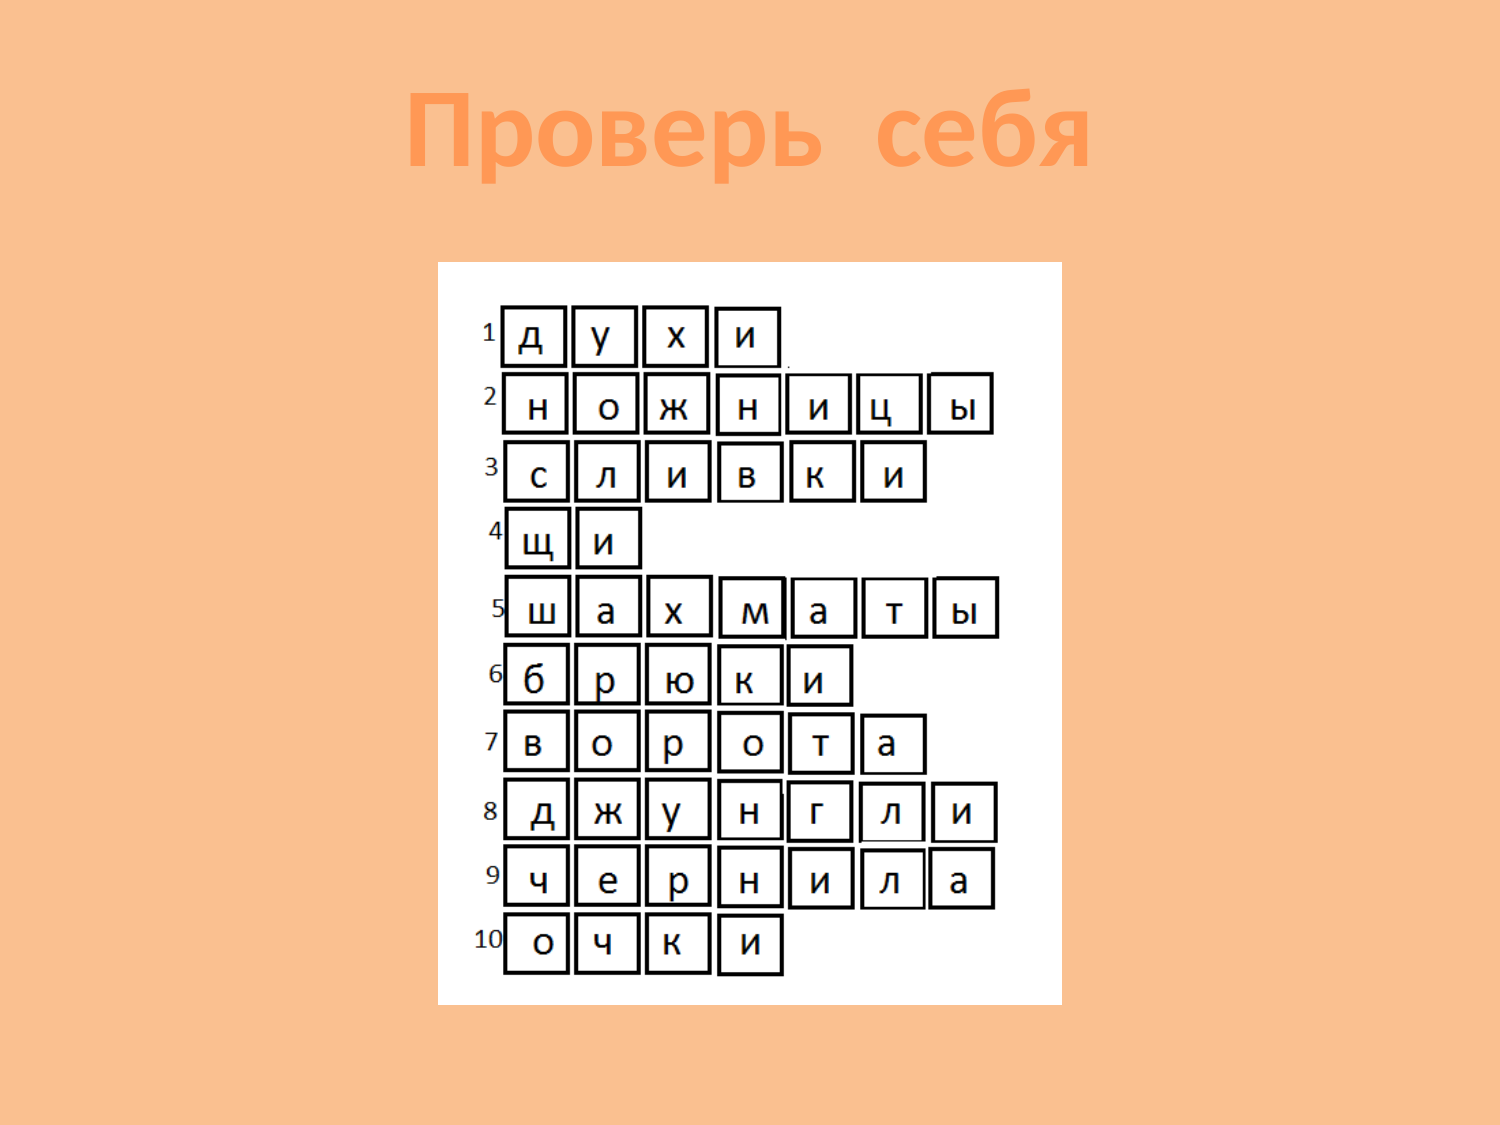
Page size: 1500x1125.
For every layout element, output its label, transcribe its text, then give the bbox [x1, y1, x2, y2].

text_box Проверь себя [387, 46, 1113, 197]
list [438, 262, 1062, 1006]
